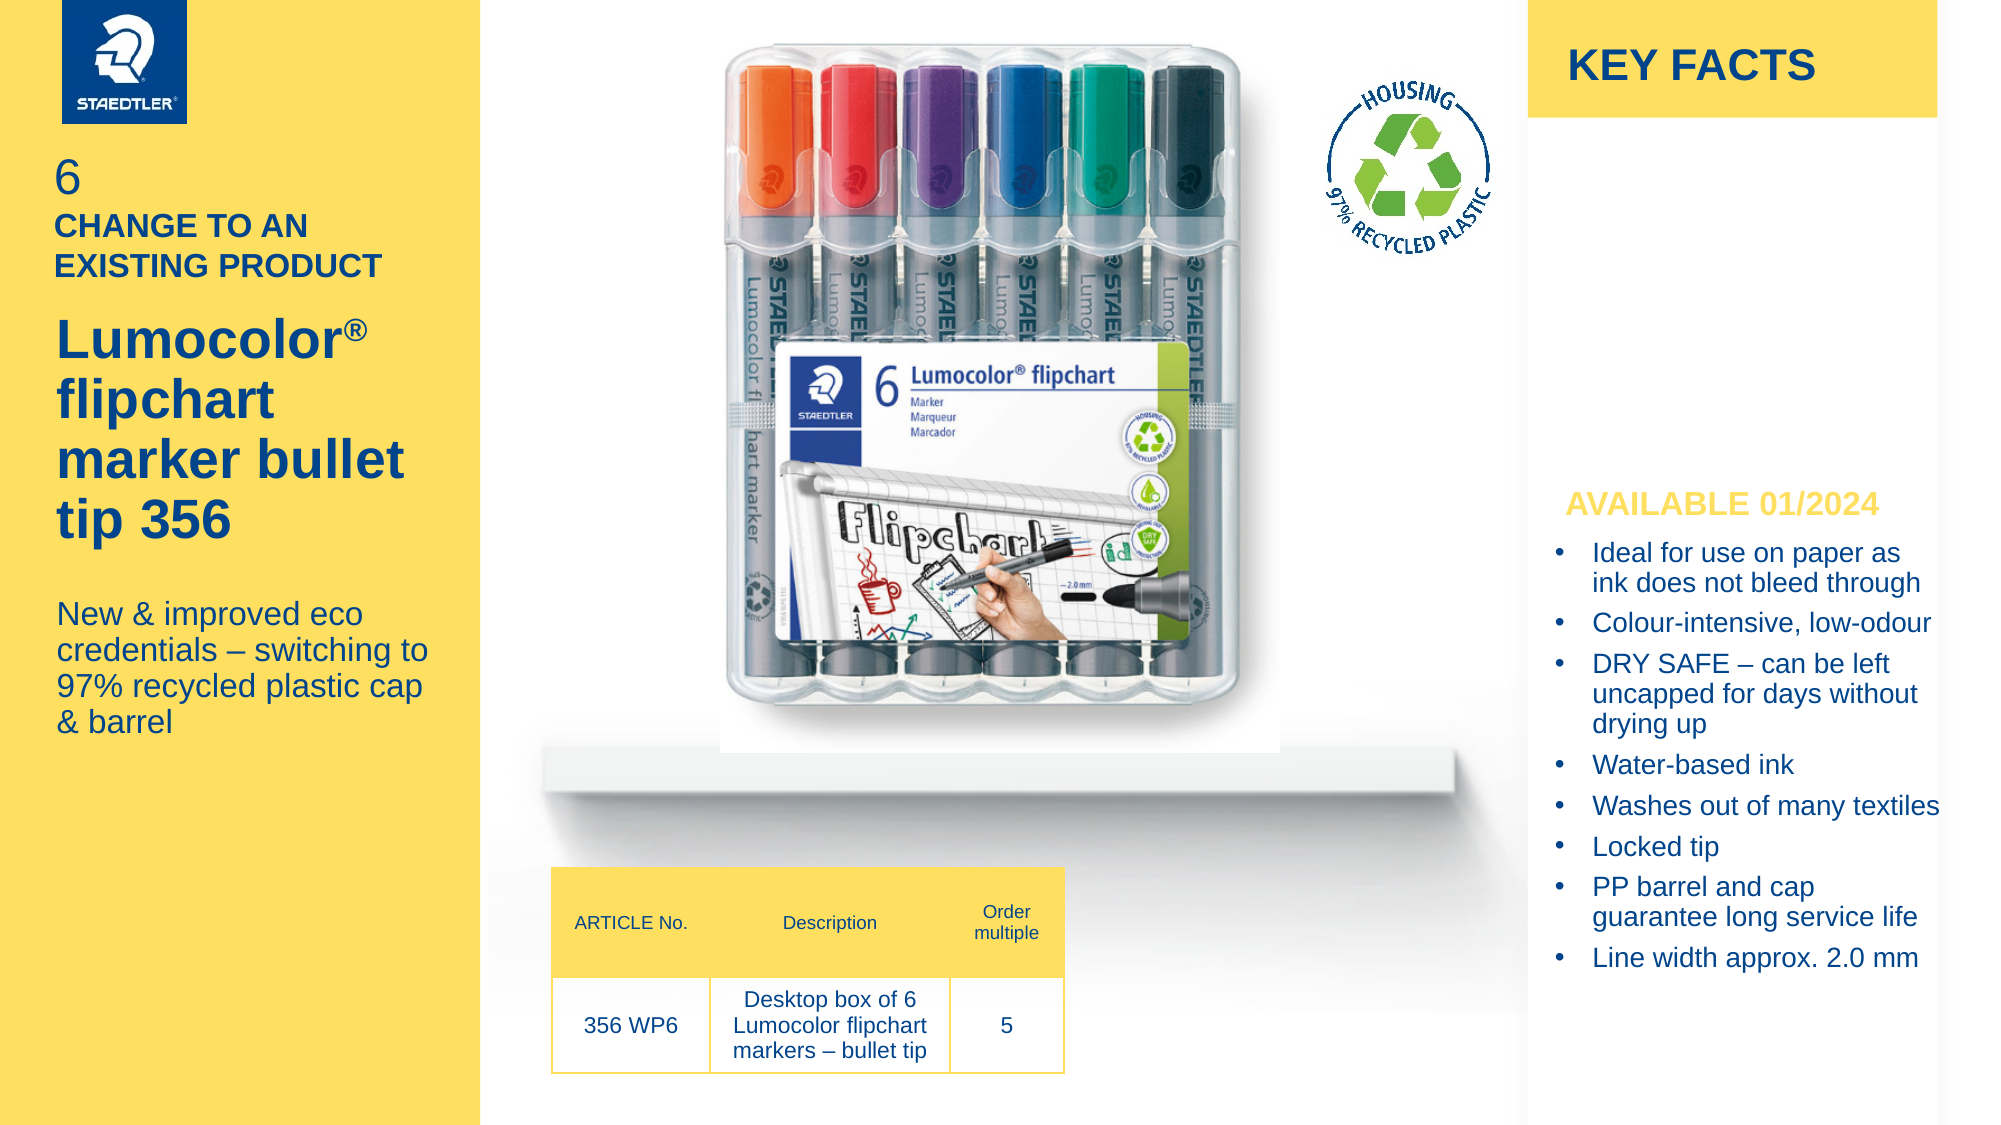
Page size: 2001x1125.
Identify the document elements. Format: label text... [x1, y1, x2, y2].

text_box Ideal for use on paper as ink does not bleed through Colour-intensive, low-odour DRY SAFE – can be left uncapped for days without drying up Water-based ink Washes out of many textiles Locked tip PP barrel and cap guarantee long service life Line width approx. 2.0 mm [1554, 538, 1942, 1100]
text_box KEY FACTS [1552, 34, 1899, 92]
table_cell Desktop box of 6 Lumocolor flipchart markers – bullet tip [711, 978, 949, 1072]
picture [488, 38, 1527, 1013]
table_cell 5 [951, 978, 1063, 1072]
table_header Order multiple [951, 869, 1063, 977]
text_box AVAILABLE 01/2024 [1545, 471, 1944, 532]
table_header Description [711, 869, 949, 977]
table_header ARTICLE No. [553, 869, 709, 977]
list New & improved eco credentials – switching to 97% recycled plastic cap & barrel [56, 597, 449, 931]
picture [62, 0, 187, 124]
picture [1310, 70, 1506, 265]
list Lumocolor® flipchart marker bullet tip 356 [56, 310, 449, 563]
text_box CHANGE TO AN EXISTING PRODUCT [39, 196, 449, 292]
table_cell 356 WP6 [553, 978, 709, 1072]
